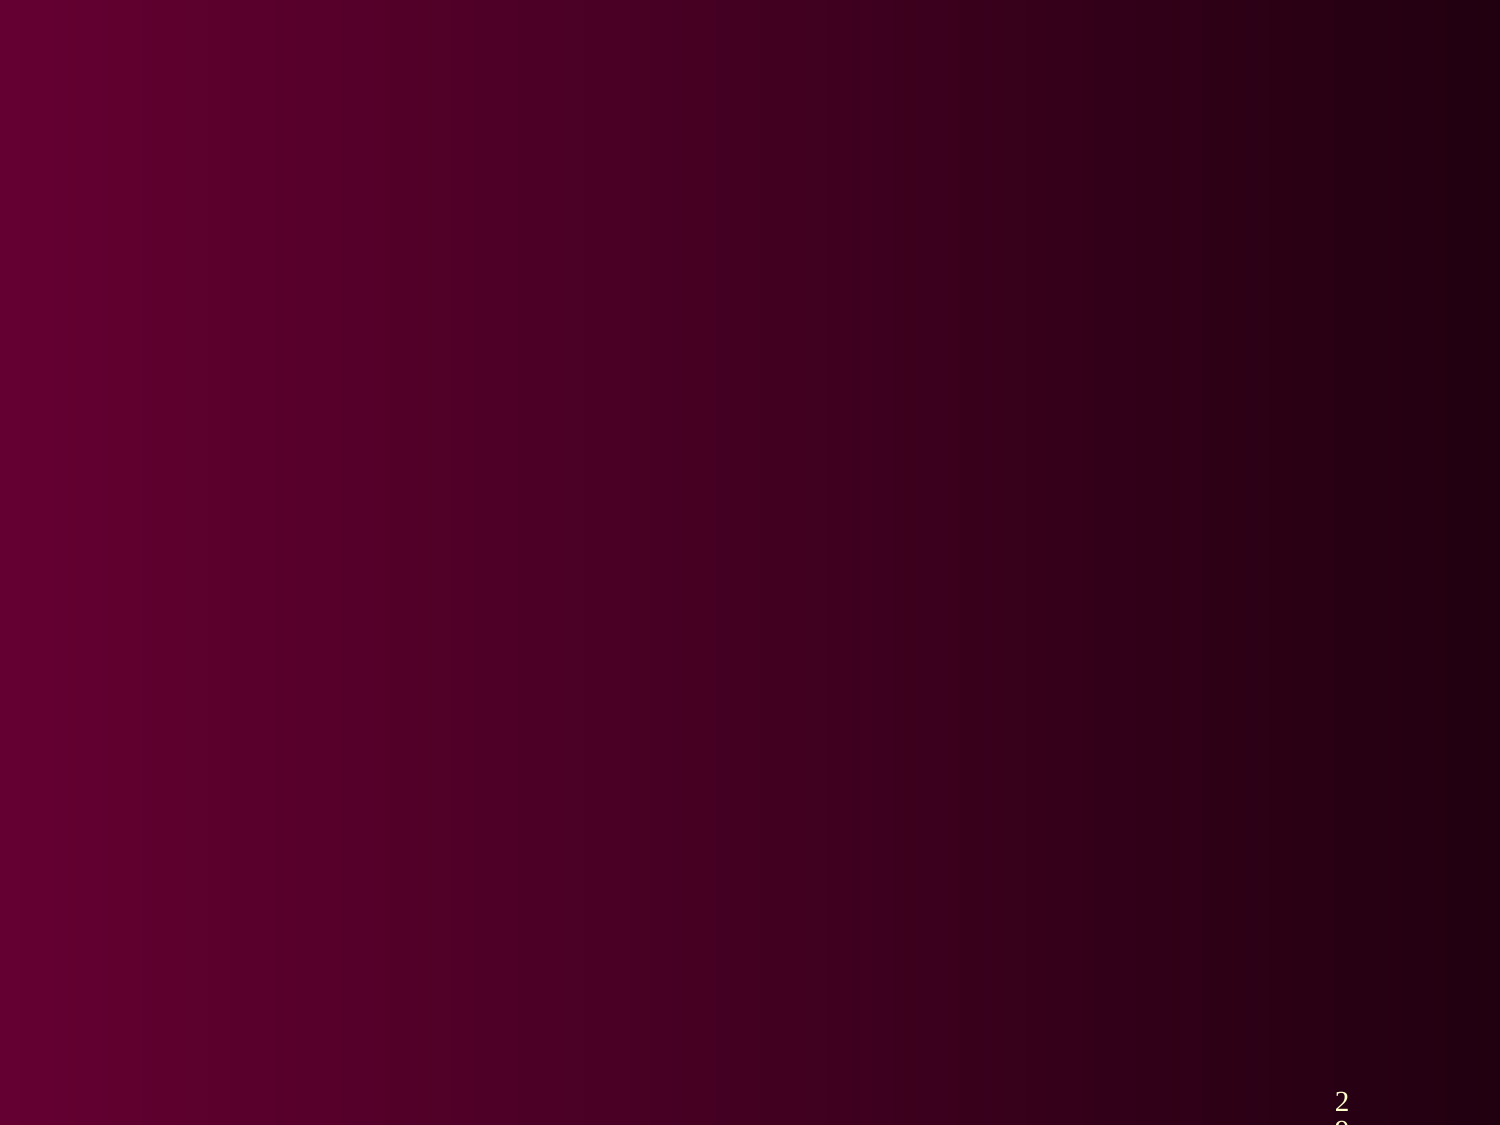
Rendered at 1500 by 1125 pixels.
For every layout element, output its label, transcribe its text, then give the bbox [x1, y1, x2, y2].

slide_number 29 [1319, 1077, 1368, 1125]
